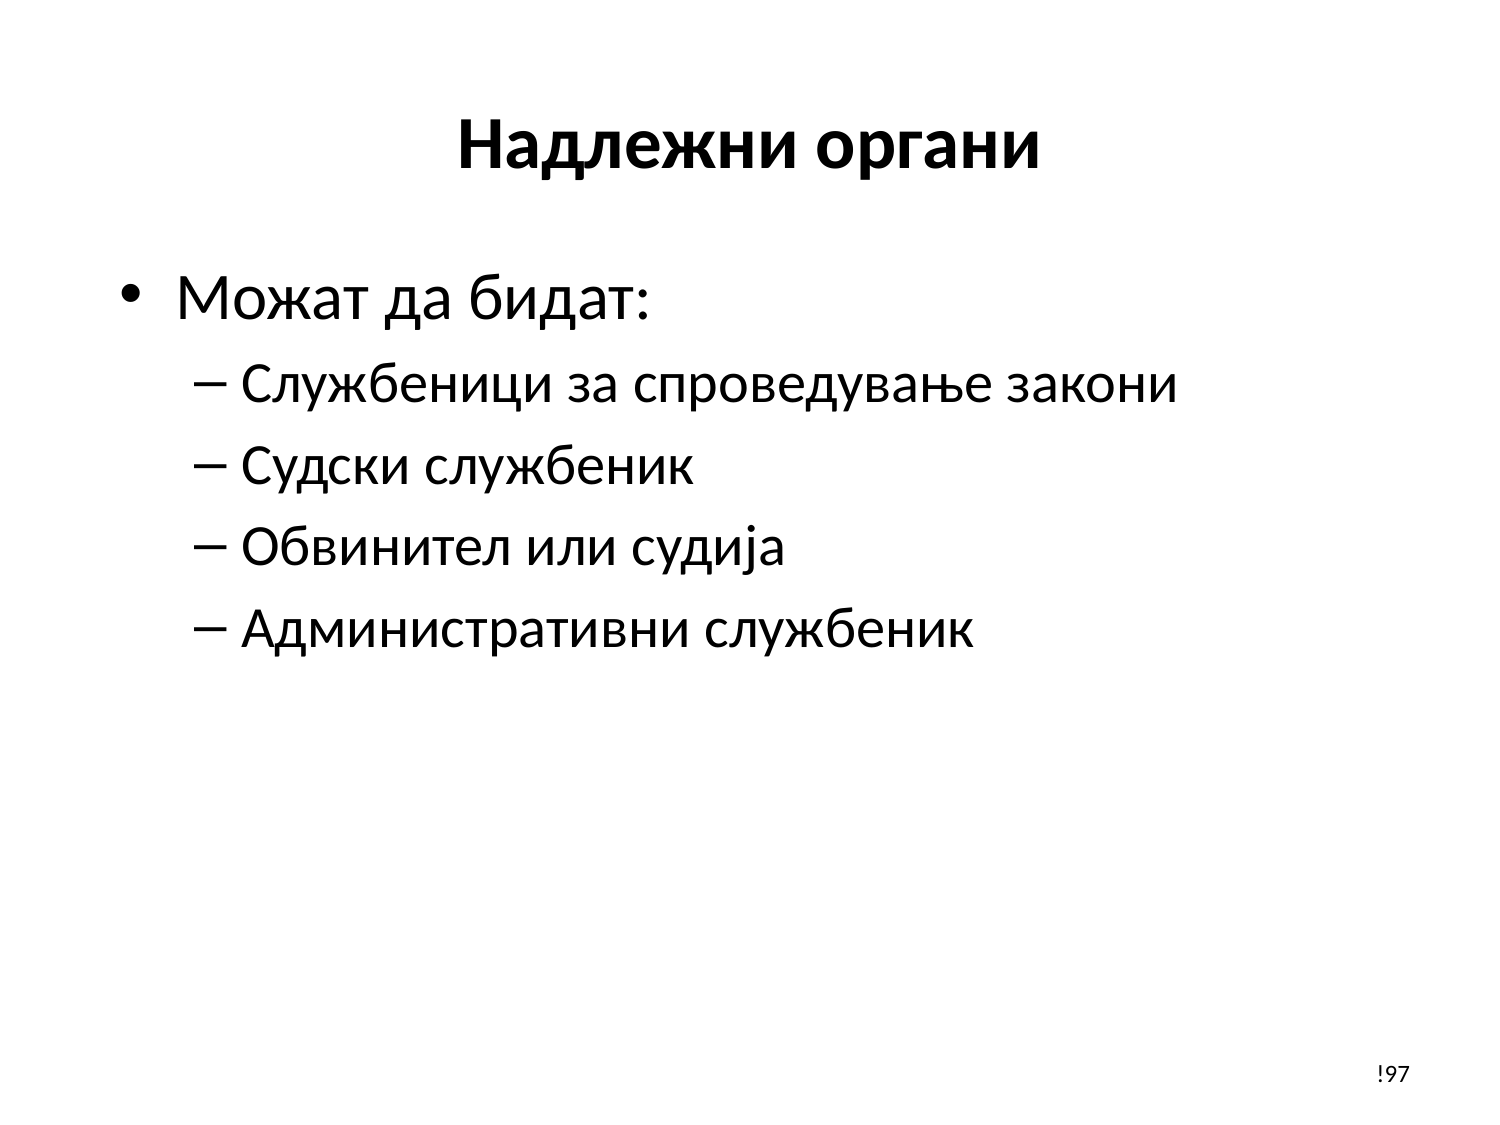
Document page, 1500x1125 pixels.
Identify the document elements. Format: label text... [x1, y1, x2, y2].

title Надлежни органи [74, 44, 1426, 233]
list Можат да бидат: Службеници за спроведување закони Судски службеник Обвинител или судија Административни службеник [103, 244, 1455, 988]
slide_number !97 [1074, 1042, 1425, 1103]
